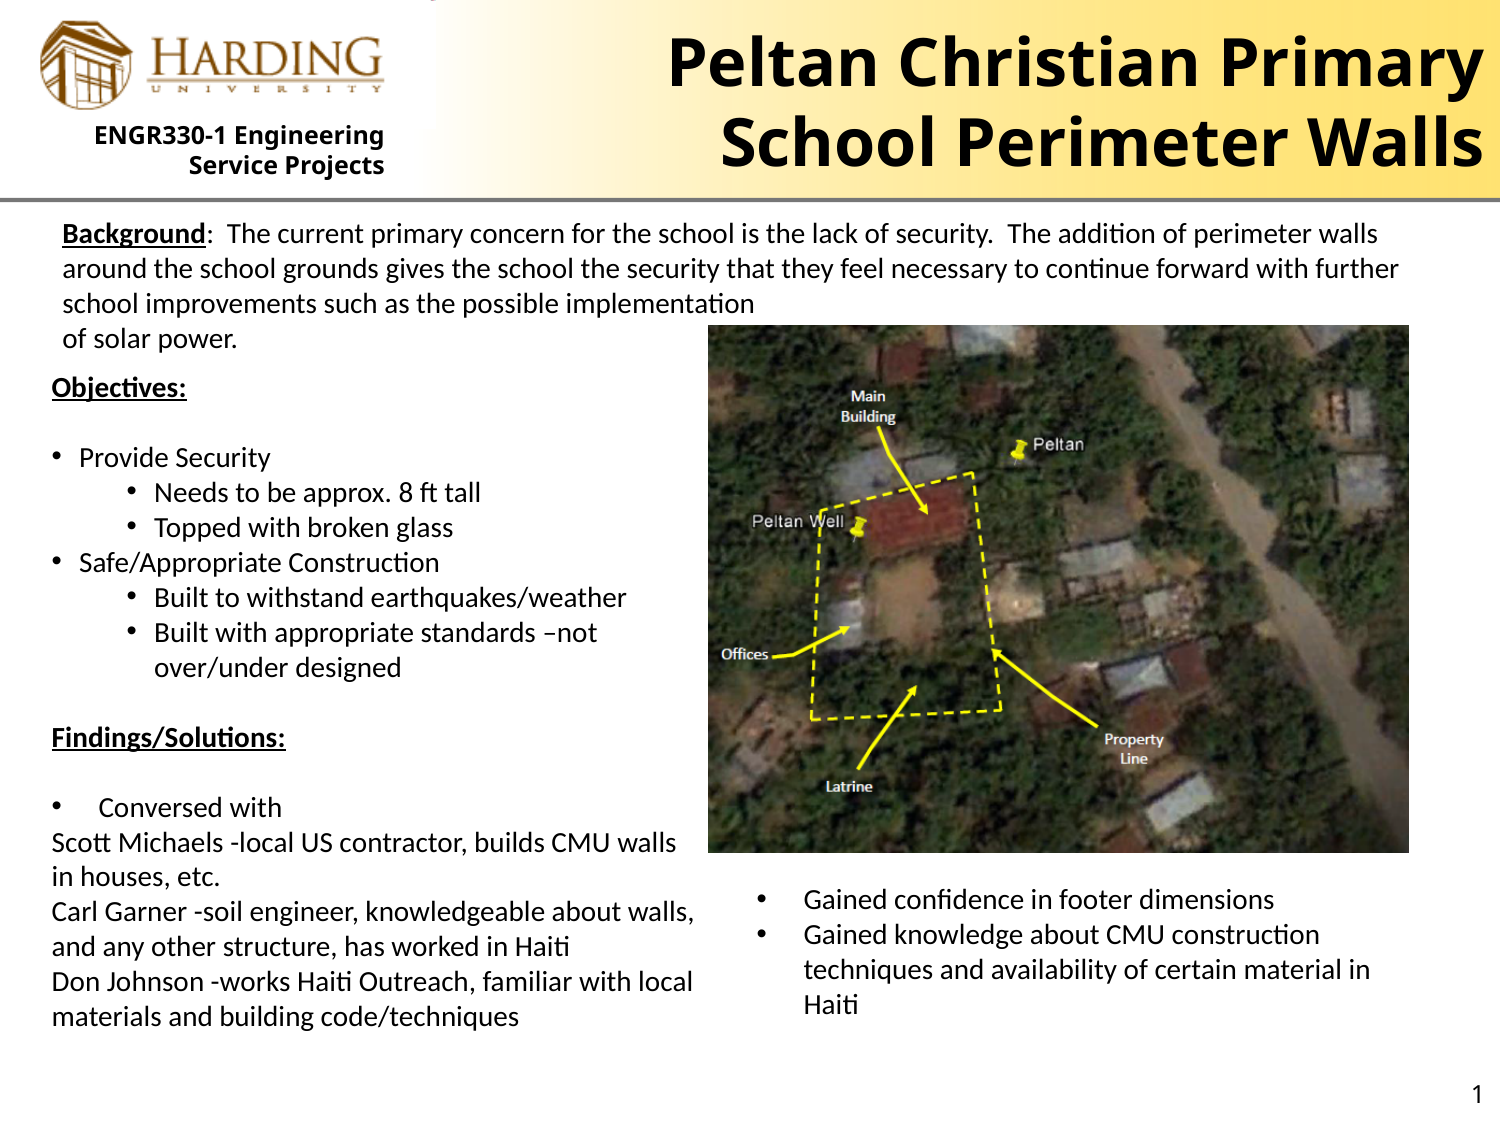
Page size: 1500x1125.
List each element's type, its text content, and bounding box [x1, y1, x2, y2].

text_box Background: The current primary concern for the school is the lack of security. The addition of perimeter walls around the school grounds gives the school the security that they feel necessary to continue forward with further school improvements such as the possible implementation of solar power. [48, 207, 1435, 396]
text_box Objectives: Provide Security Needs to be approx. 8 ft tall Topped with broken glass Safe/Appropriate Construction Built to withstand earthquakes/weather Built with appropriate standards –not over/under designed Findings/Solutions: Conversed with Scott Michaels -local US contractor, builds CMU walls in houses, etc. Carl Garner -soil engineer, knowledgeable about walls, and any other structure, has worked in Haiti Don Johnson -works Haiti Outreach, familiar with local materials and building code/techniques [38, 326, 709, 1125]
title Peltan Christian Primary School Perimeter Walls [474, 12, 1500, 188]
slide_number 1 [1149, 1065, 1500, 1125]
picture [708, 325, 1409, 853]
picture [0, 0, 436, 129]
text_box Gained confidence in footer dimensions Gained knowledge about CMU construction techniques and availability of certain material in Haiti [741, 873, 1388, 1028]
